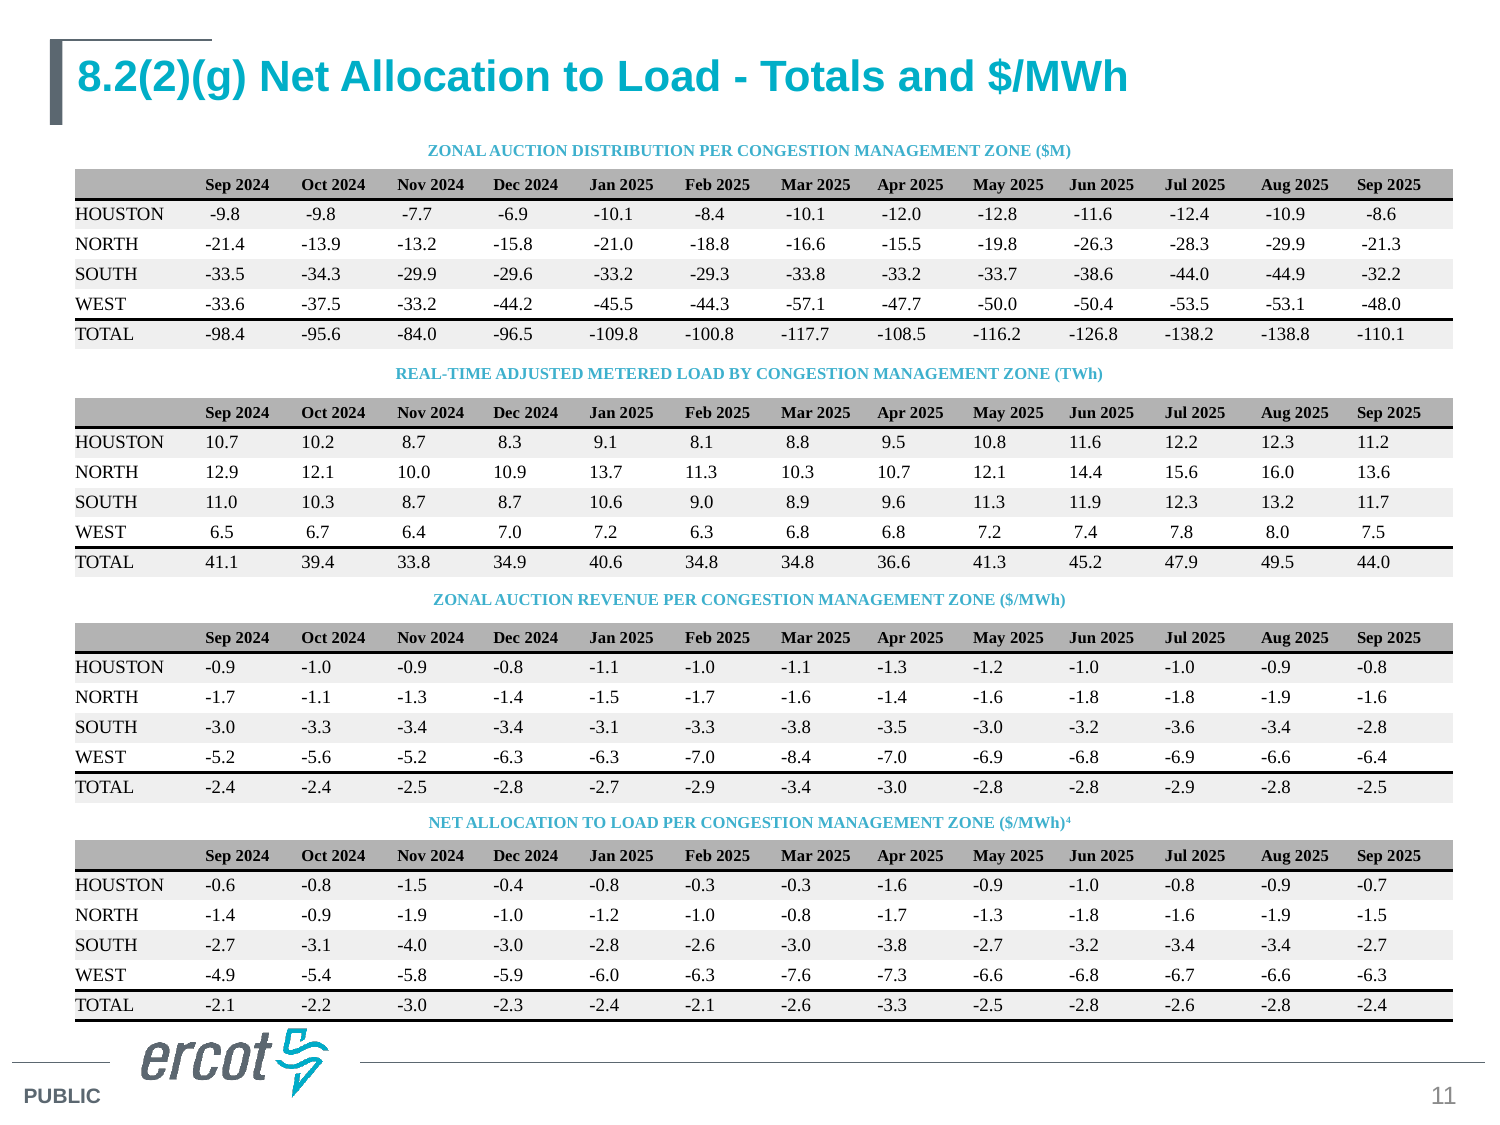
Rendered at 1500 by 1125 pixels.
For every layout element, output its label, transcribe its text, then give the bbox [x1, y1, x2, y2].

table_cell 7.8 [1165, 517, 1261, 546]
table_cell -3.3 [685, 713, 781, 743]
table_cell -33.8 [781, 259, 877, 289]
table_header Jul 2025 [1165, 623, 1261, 651]
table_cell -1.7 [877, 900, 973, 930]
table_cell -1.7 [205, 683, 301, 713]
table_cell -50.4 [1069, 289, 1165, 318]
table_cell -4.0 [397, 930, 493, 960]
table_cell -18.8 [685, 229, 781, 259]
table_cell -37.5 [301, 289, 397, 318]
table_cell -1.1 [589, 654, 685, 683]
table_cell -12.0 [877, 201, 973, 229]
table_cell -2.9 [1165, 774, 1261, 803]
table_cell -1.6 [1357, 683, 1453, 713]
table_cell SOUTH [75, 713, 205, 743]
table_cell -7.0 [685, 743, 781, 771]
table_header Nov 2024 [397, 169, 493, 198]
table_header Mar 2025 [781, 169, 877, 198]
table_cell -8.4 [781, 743, 877, 771]
table_cell -32.2 [1357, 259, 1453, 289]
table_cell -3.3 [877, 992, 973, 1019]
table_header Feb 2025 [685, 398, 781, 426]
table_cell NORTH [75, 683, 205, 713]
table_cell -2.4 [1357, 992, 1453, 1019]
table_cell -44.3 [685, 289, 781, 318]
table_cell -7.6 [781, 960, 877, 989]
table_cell -3.4 [781, 774, 877, 803]
table_cell -0.8 [1357, 654, 1453, 683]
table_cell SOUTH [75, 488, 205, 517]
table_cell -1.6 [1165, 900, 1261, 930]
table_cell 6.4 [397, 517, 493, 546]
table_cell -3.6 [1165, 713, 1261, 743]
table_cell 8.8 [781, 429, 877, 458]
table_header Feb 2025 [685, 623, 781, 651]
table_cell -3.4 [1261, 930, 1357, 960]
table_header Feb 2025 [685, 169, 781, 198]
table_header Sep 2025 [1357, 623, 1453, 651]
table_cell 34.8 [685, 549, 781, 577]
table_cell -2.4 [589, 992, 685, 1019]
table_header May 2025 [973, 398, 1069, 426]
table_cell -2.6 [1165, 992, 1261, 1019]
table_header Jan 2025 [589, 623, 685, 651]
table_cell -6.9 [493, 201, 589, 229]
table_cell -1.0 [1069, 654, 1165, 683]
table_cell -45.5 [589, 289, 685, 318]
table_cell -13.2 [397, 229, 493, 259]
table_cell 10.6 [589, 488, 685, 517]
table_cell -2.8 [973, 774, 1069, 803]
table_cell -100.8 [685, 321, 781, 349]
table_cell -3.8 [781, 713, 877, 743]
table_cell -6.6 [1261, 743, 1357, 771]
table_cell -3.1 [589, 713, 685, 743]
table_header Jul 2025 [1165, 840, 1261, 869]
table_cell -2.7 [205, 930, 301, 960]
table_cell -38.6 [1069, 259, 1165, 289]
table_cell -6.3 [493, 743, 589, 771]
table_cell 10.3 [301, 488, 397, 517]
table_cell 13.7 [589, 458, 685, 488]
table_cell -28.3 [1165, 229, 1261, 259]
table_cell 10.3 [781, 458, 877, 488]
table_header Sep 2025 [1357, 398, 1453, 426]
table_header Dec 2024 [493, 623, 589, 651]
table_cell 7.0 [493, 517, 589, 546]
table_cell -15.5 [877, 229, 973, 259]
table_cell -57.1 [781, 289, 877, 318]
table_header Sep 2024 [205, 623, 301, 651]
table_cell -2.8 [1357, 713, 1453, 743]
table_header Oct 2024 [301, 169, 397, 198]
table_cell -7.0 [877, 743, 973, 771]
table_cell -2.7 [1357, 930, 1453, 960]
table_header Jan 2025 [589, 398, 685, 426]
table_header Mar 2025 [781, 398, 877, 426]
table_cell 10.8 [973, 429, 1069, 458]
table_cell -2.8 [1069, 774, 1165, 803]
table_cell -10.9 [1261, 201, 1357, 229]
table_cell -21.0 [589, 229, 685, 259]
table_cell -0.9 [205, 654, 301, 683]
table_cell -2.6 [685, 930, 781, 960]
table_cell 33.8 [397, 549, 493, 577]
table_cell -6.6 [1261, 960, 1357, 989]
table_header Sep 2024 [205, 840, 301, 869]
table_cell 45.2 [1069, 549, 1165, 577]
table_cell -1.0 [301, 654, 397, 683]
table_header Jul 2025 [1165, 169, 1261, 198]
table_cell -98.4 [205, 321, 301, 349]
table_cell 6.8 [781, 517, 877, 546]
table_cell -6.0 [589, 960, 685, 989]
table_header Dec 2024 [493, 840, 589, 869]
table_cell 9.5 [877, 429, 973, 458]
table_header Sep 2025 [1357, 169, 1453, 198]
table_cell -6.8 [1069, 743, 1165, 771]
table_cell -3.5 [877, 713, 973, 743]
table_cell -6.3 [685, 960, 781, 989]
table_cell WEST [75, 517, 205, 546]
table_cell -2.8 [1261, 992, 1357, 1019]
table_cell 39.4 [301, 549, 397, 577]
table_cell -2.3 [493, 992, 589, 1019]
table_cell -1.4 [877, 683, 973, 713]
table_cell 16.0 [1261, 458, 1357, 488]
table_cell -1.8 [1165, 683, 1261, 713]
table_header Nov 2024 [397, 840, 493, 869]
table_cell -2.4 [205, 774, 301, 803]
table_cell -1.3 [397, 683, 493, 713]
table_header Oct 2024 [301, 623, 397, 651]
table_cell 11.0 [205, 488, 301, 517]
slide_number 11 [1400, 1076, 1488, 1113]
table_cell -50.0 [973, 289, 1069, 318]
table_cell -6.6 [973, 960, 1069, 989]
table_cell -6.9 [973, 743, 1069, 771]
table_cell -1.7 [685, 683, 781, 713]
table_cell -29.3 [685, 259, 781, 289]
table_cell -1.4 [205, 900, 301, 930]
table_header Mar 2025 [781, 623, 877, 651]
table_cell -2.2 [301, 992, 397, 1019]
table_header Sep 2024 [205, 169, 301, 198]
table_cell -6.8 [1069, 960, 1165, 989]
table_cell -3.0 [205, 713, 301, 743]
table_cell NORTH [75, 458, 205, 488]
table_cell -0.3 [685, 872, 781, 900]
table_cell 15.6 [1165, 458, 1261, 488]
table_cell 11.9 [1069, 488, 1165, 517]
table_cell 10.2 [301, 429, 397, 458]
table_header Jan 2025 [589, 840, 685, 869]
table_header Aug 2025 [1261, 169, 1357, 198]
title 8.2(2)(g) Net Allocation to Load - Totals and $/MWh [62, 39, 1450, 125]
table_cell SOUTH [75, 930, 205, 960]
table_cell -6.7 [1165, 960, 1261, 989]
table_cell -0.9 [397, 654, 493, 683]
table_cell WEST [75, 960, 205, 989]
table_header Sep 2025 [1357, 840, 1453, 869]
table_cell 6.5 [205, 517, 301, 546]
table_cell 34.9 [493, 549, 589, 577]
table_cell -1.4 [493, 683, 589, 713]
table_header Oct 2024 [301, 840, 397, 869]
table_cell -95.6 [301, 321, 397, 349]
table_cell -2.1 [205, 992, 301, 1019]
table_cell -53.1 [1261, 289, 1357, 318]
table_header Apr 2025 [877, 169, 973, 198]
table_header Apr 2025 [877, 623, 973, 651]
table_cell -21.3 [1357, 229, 1453, 259]
table_cell -117.7 [781, 321, 877, 349]
table_cell 44.0 [1357, 549, 1453, 577]
table_cell 36.6 [877, 549, 973, 577]
table_cell -12.8 [973, 201, 1069, 229]
table_cell 8.1 [685, 429, 781, 458]
table_header [75, 623, 205, 651]
table_cell -96.5 [493, 321, 589, 349]
table_cell -1.8 [1069, 900, 1165, 930]
table_cell -33.2 [397, 289, 493, 318]
table_cell -2.9 [685, 774, 781, 803]
table_cell -13.9 [301, 229, 397, 259]
table_header Sep 2024 [205, 398, 301, 426]
table_cell -1.8 [1069, 683, 1165, 713]
table_cell 40.6 [589, 549, 685, 577]
table_cell 13.6 [1357, 458, 1453, 488]
table_cell -47.7 [877, 289, 973, 318]
table_cell -12.4 [1165, 201, 1261, 229]
table_cell -1.6 [781, 683, 877, 713]
table_header Apr 2025 [877, 840, 973, 869]
table_cell 7.2 [589, 517, 685, 546]
table_cell 13.2 [1261, 488, 1357, 517]
table_cell -3.0 [973, 713, 1069, 743]
table_cell -3.2 [1069, 930, 1165, 960]
table_cell -2.1 [685, 992, 781, 1019]
table_cell 41.1 [205, 549, 301, 577]
table_cell -0.4 [493, 872, 589, 900]
table_cell -9.8 [301, 201, 397, 229]
table_cell -116.2 [973, 321, 1069, 349]
table_cell -6.3 [589, 743, 685, 771]
table_cell -33.7 [973, 259, 1069, 289]
table_cell -1.9 [397, 900, 493, 930]
table_cell -0.7 [1357, 872, 1453, 900]
table_cell 12.1 [301, 458, 397, 488]
table_cell NORTH [75, 900, 205, 930]
table_cell -6.4 [1357, 743, 1453, 771]
table_header Dec 2024 [493, 169, 589, 198]
table_cell -0.8 [781, 900, 877, 930]
table_header May 2025 [973, 840, 1069, 869]
table_cell -44.0 [1165, 259, 1261, 289]
table_header Jun 2025 [1069, 840, 1165, 869]
table_cell -2.8 [589, 930, 685, 960]
table_header Jan 2025 [589, 169, 685, 198]
table_header Dec 2024 [493, 398, 589, 426]
table_cell -1.2 [589, 900, 685, 930]
table_cell -0.9 [1261, 654, 1357, 683]
table_cell 10.7 [877, 458, 973, 488]
table_cell -33.2 [877, 259, 973, 289]
table_cell -3.4 [493, 713, 589, 743]
table_cell -3.4 [1261, 713, 1357, 743]
table_cell HOUSTON [75, 654, 205, 683]
table_cell 12.9 [205, 458, 301, 488]
table_cell -3.0 [781, 930, 877, 960]
table_header Jul 2025 [1165, 398, 1261, 426]
table_cell -0.8 [301, 872, 397, 900]
table_cell -6.3 [1357, 960, 1453, 989]
table_cell -109.8 [589, 321, 685, 349]
table_cell 7.4 [1069, 517, 1165, 546]
table_cell 12.3 [1261, 429, 1357, 458]
table_cell HOUSTON [75, 429, 205, 458]
table_cell WEST [75, 289, 205, 318]
table_cell -0.9 [973, 872, 1069, 900]
table_cell -3.1 [301, 930, 397, 960]
table_cell 11.6 [1069, 429, 1165, 458]
table_cell -2.6 [781, 992, 877, 1019]
table_cell 6.8 [877, 517, 973, 546]
table_cell WEST [75, 743, 205, 771]
table_cell -2.8 [1069, 992, 1165, 1019]
table_cell -26.3 [1069, 229, 1165, 259]
table_cell 9.0 [685, 488, 781, 517]
table_cell -2.5 [973, 992, 1069, 1019]
table_header Aug 2025 [1261, 398, 1357, 426]
table_cell 49.5 [1261, 549, 1357, 577]
table_header May 2025 [973, 169, 1069, 198]
table_cell 6.3 [685, 517, 781, 546]
table_cell -1.0 [1069, 872, 1165, 900]
table_cell -1.6 [973, 683, 1069, 713]
table_cell -4.9 [205, 960, 301, 989]
table_cell -3.0 [493, 930, 589, 960]
table_cell -1.0 [493, 900, 589, 930]
table_cell -8.6 [1357, 201, 1453, 229]
table_cell -5.9 [493, 960, 589, 989]
table_cell -84.0 [397, 321, 493, 349]
table_cell -33.6 [205, 289, 301, 318]
table_cell -0.8 [1165, 872, 1261, 900]
table_cell -1.0 [685, 654, 781, 683]
table_cell -7.3 [877, 960, 973, 989]
table_cell -3.4 [1165, 930, 1261, 960]
table_cell -138.8 [1261, 321, 1357, 349]
table_cell -11.6 [1069, 201, 1165, 229]
table_cell TOTAL [75, 321, 205, 349]
table_cell 12.3 [1165, 488, 1261, 517]
table_cell -15.8 [493, 229, 589, 259]
table_cell 10.0 [397, 458, 493, 488]
table_cell -2.7 [589, 774, 685, 803]
table_cell 11.3 [973, 488, 1069, 517]
table_cell -19.8 [973, 229, 1069, 259]
table_header Jun 2025 [1069, 623, 1165, 651]
table_cell -33.2 [589, 259, 685, 289]
table_cell 11.7 [1357, 488, 1453, 517]
table_cell -138.2 [1165, 321, 1261, 349]
table_cell -10.1 [589, 201, 685, 229]
table_header Jun 2025 [1069, 398, 1165, 426]
table_cell 9.6 [877, 488, 973, 517]
table_cell TOTAL [75, 774, 205, 803]
table_cell -3.0 [877, 774, 973, 803]
table_cell -5.2 [397, 743, 493, 771]
table_cell -3.4 [397, 713, 493, 743]
table_cell 9.1 [589, 429, 685, 458]
table_cell -108.5 [877, 321, 973, 349]
table_cell -2.4 [301, 774, 397, 803]
table_cell -5.8 [397, 960, 493, 989]
table_header Aug 2025 [1261, 623, 1357, 651]
table_cell -48.0 [1357, 289, 1453, 318]
table_cell -1.0 [1165, 654, 1261, 683]
table_cell -5.6 [301, 743, 397, 771]
table_cell -29.9 [397, 259, 493, 289]
table_header Nov 2024 [397, 623, 493, 651]
table_cell -126.8 [1069, 321, 1165, 349]
table_cell -1.5 [1357, 900, 1453, 930]
table_cell -2.7 [973, 930, 1069, 960]
table_cell -1.1 [781, 654, 877, 683]
table_cell -1.5 [397, 872, 493, 900]
table_header [75, 398, 205, 426]
table_cell -7.7 [397, 201, 493, 229]
table_cell -1.5 [589, 683, 685, 713]
table_cell -44.2 [493, 289, 589, 318]
table_cell -53.5 [1165, 289, 1261, 318]
table_header Apr 2025 [877, 398, 973, 426]
table_cell -3.3 [301, 713, 397, 743]
table_cell 8.3 [493, 429, 589, 458]
table_cell NORTH [75, 229, 205, 259]
table_cell 7.5 [1357, 517, 1453, 546]
table_cell -29.6 [493, 259, 589, 289]
table_cell 8.0 [1261, 517, 1357, 546]
table_header Jun 2025 [1069, 169, 1165, 198]
table_cell 6.7 [301, 517, 397, 546]
table_cell TOTAL [75, 992, 205, 1019]
table_cell -0.6 [205, 872, 301, 900]
table_header Aug 2025 [1261, 840, 1357, 869]
table_cell SOUTH [75, 259, 205, 289]
table_cell -0.9 [1261, 872, 1357, 900]
table_cell -1.9 [1261, 900, 1357, 930]
table_cell -1.1 [301, 683, 397, 713]
table_header May 2025 [973, 623, 1069, 651]
table_cell 12.1 [973, 458, 1069, 488]
table_cell 41.3 [973, 549, 1069, 577]
table_cell -0.8 [589, 872, 685, 900]
table_cell 8.7 [397, 429, 493, 458]
table_cell -0.8 [493, 654, 589, 683]
table_cell -2.8 [1261, 774, 1357, 803]
table_cell -2.8 [493, 774, 589, 803]
table_cell -3.8 [877, 930, 973, 960]
table_cell -29.9 [1261, 229, 1357, 259]
table_cell -1.0 [685, 900, 781, 930]
table_cell -2.5 [397, 774, 493, 803]
table_cell HOUSTON [75, 872, 205, 900]
table_cell -1.2 [973, 654, 1069, 683]
table_cell -1.9 [1261, 683, 1357, 713]
table_cell 8.7 [493, 488, 589, 517]
table_cell -1.3 [877, 654, 973, 683]
table_cell -6.9 [1165, 743, 1261, 771]
table_cell -1.6 [877, 872, 973, 900]
table_header Oct 2024 [301, 398, 397, 426]
table_cell 8.9 [781, 488, 877, 517]
table_cell 8.7 [397, 488, 493, 517]
table_cell -8.4 [685, 201, 781, 229]
table_header [75, 169, 205, 198]
table_cell 14.4 [1069, 458, 1165, 488]
table_cell 47.9 [1165, 549, 1261, 577]
table_cell 11.3 [685, 458, 781, 488]
table_cell -5.4 [301, 960, 397, 989]
table_cell TOTAL [75, 549, 205, 577]
table_cell -0.9 [301, 900, 397, 930]
table_cell HOUSTON [75, 201, 205, 229]
table_cell 10.9 [493, 458, 589, 488]
table_cell -0.3 [781, 872, 877, 900]
table_header Mar 2025 [781, 840, 877, 869]
table_cell -44.9 [1261, 259, 1357, 289]
table_cell 7.2 [973, 517, 1069, 546]
table_cell -3.2 [1069, 713, 1165, 743]
table_cell -34.3 [301, 259, 397, 289]
picture [137, 1024, 332, 1100]
table_cell -110.1 [1357, 321, 1453, 349]
table_cell -9.8 [205, 201, 301, 229]
table_cell -5.2 [205, 743, 301, 771]
table_cell -21.4 [205, 229, 301, 259]
table_header Nov 2024 [397, 398, 493, 426]
table_cell -10.1 [781, 201, 877, 229]
table_cell -2.5 [1357, 774, 1453, 803]
table_cell 12.2 [1165, 429, 1261, 458]
table_cell 34.8 [781, 549, 877, 577]
table_cell 11.2 [1357, 429, 1453, 458]
table_cell -3.0 [397, 992, 493, 1019]
table_cell -33.5 [205, 259, 301, 289]
table_cell 10.7 [205, 429, 301, 458]
table_cell -16.6 [781, 229, 877, 259]
table_header Feb 2025 [685, 840, 781, 869]
table_header [75, 840, 205, 869]
table_cell -1.3 [973, 900, 1069, 930]
